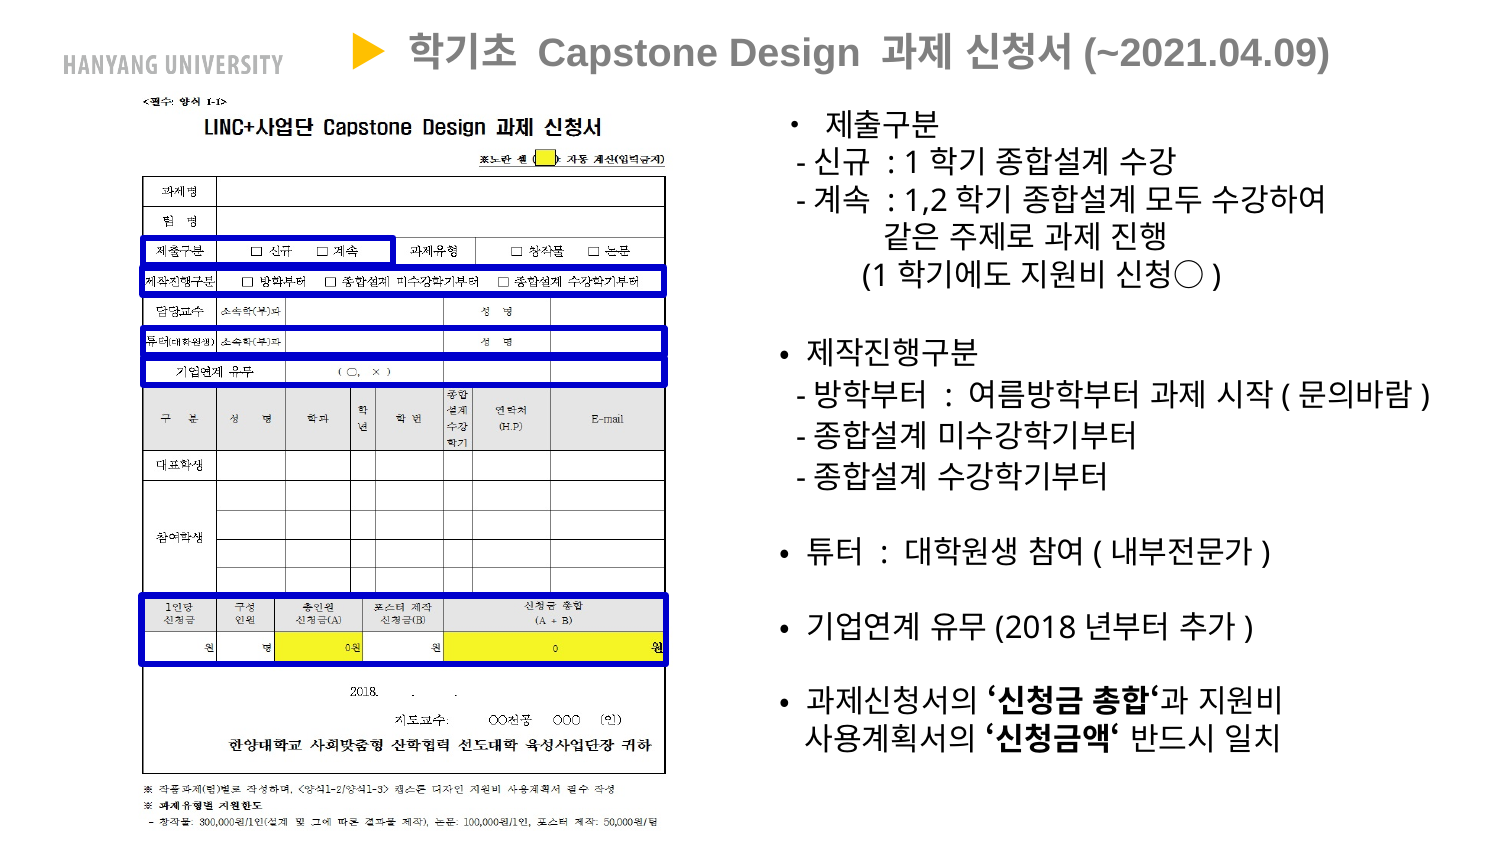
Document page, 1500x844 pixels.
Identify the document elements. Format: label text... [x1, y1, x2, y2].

text_box • 제출구분 -신규 : 1학기 종합설계 수강 -계속 : 1,2학기 종합설계 모두 수강하여 같은 주제로 과제 진행 (1학기에도 지원비 신청○) • 제작진행구분 -방학부터 : 여름방학부터 과제 시작(문의바람) -종합설계 미수강학기부터 -종합설계 수강학기부터 • 튜터 : 대학원생 참여(내부전문가) • 기업연계 유무(2018년부터 추가) • 과제신청서의 ‘신청금 총합‘과 지원비 사용계획서의 ‘신청금액‘ 반드시 일치 [764, 97, 1459, 764]
picture [64, 55, 283, 74]
text_box ▶ 학기초 Capstone Design 과제 신청서(~2021.04.09) [333, 19, 1346, 82]
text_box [138, 89, 674, 832]
